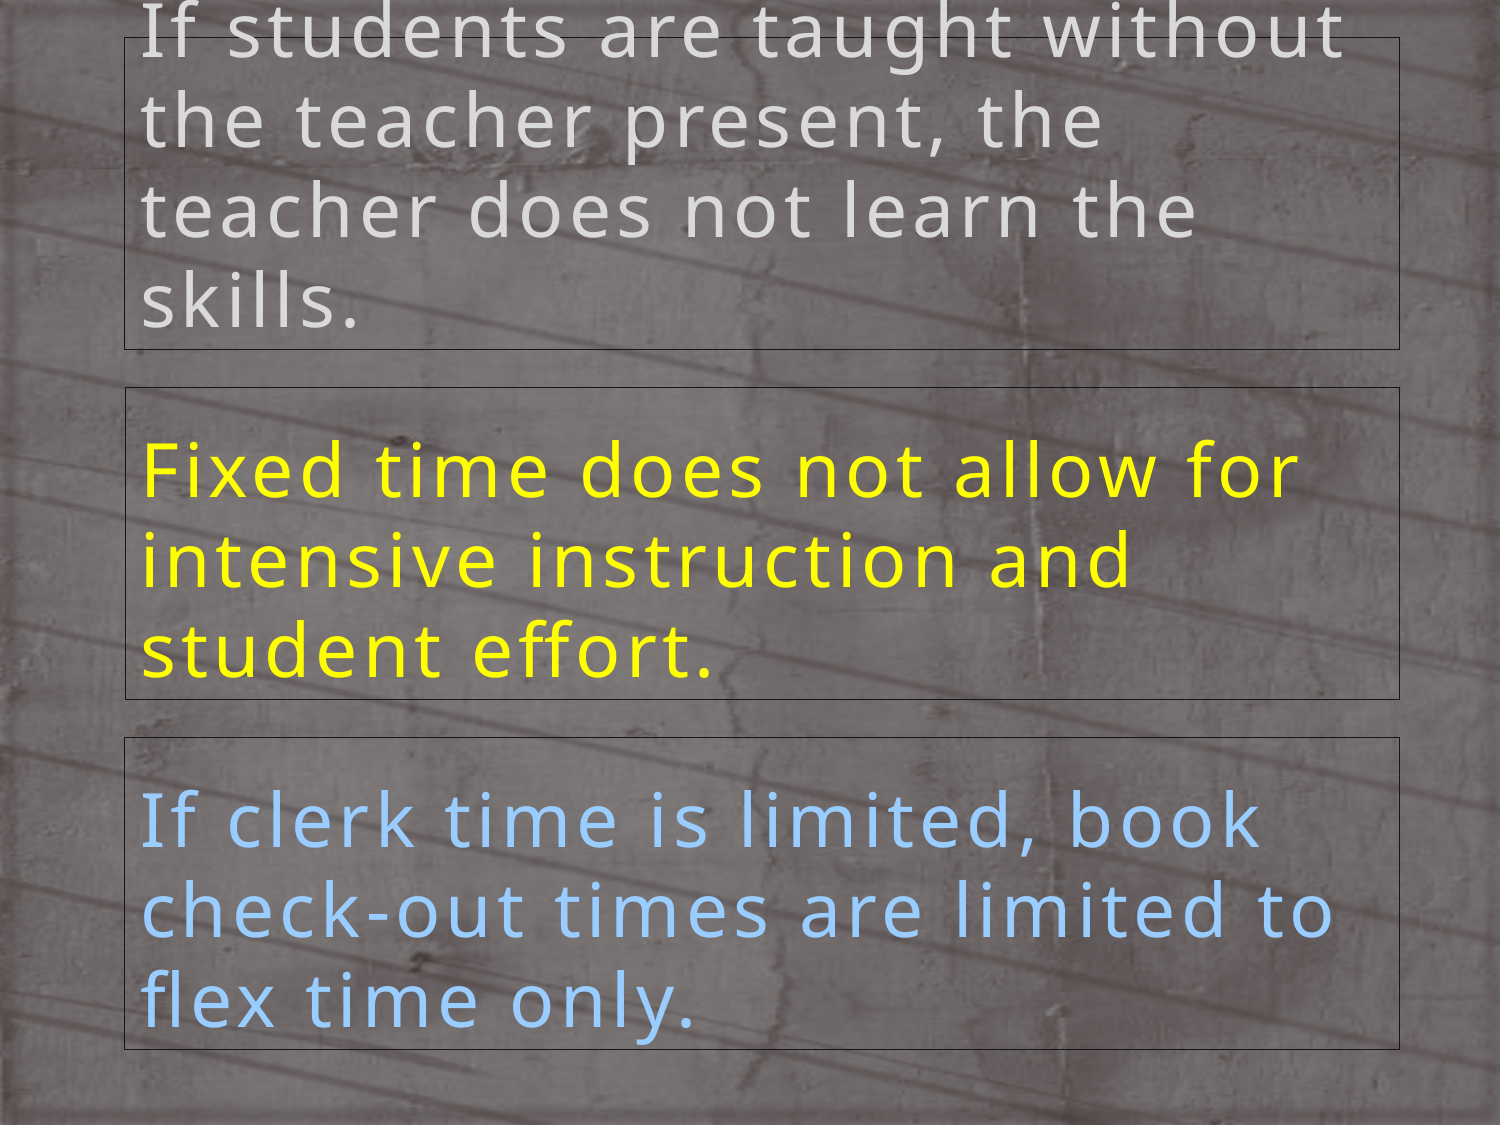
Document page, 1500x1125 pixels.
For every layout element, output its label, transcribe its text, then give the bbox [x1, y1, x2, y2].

text_box If clerk time is limited, book check-out times are limited to flex time only. [124, 737, 1400, 1050]
title Fixed time does not allow for intensive instruction and student effort. [125, 387, 1400, 700]
text_box If students are taught without the teacher present, the teacher does not learn the skills. [124, 37, 1400, 350]
